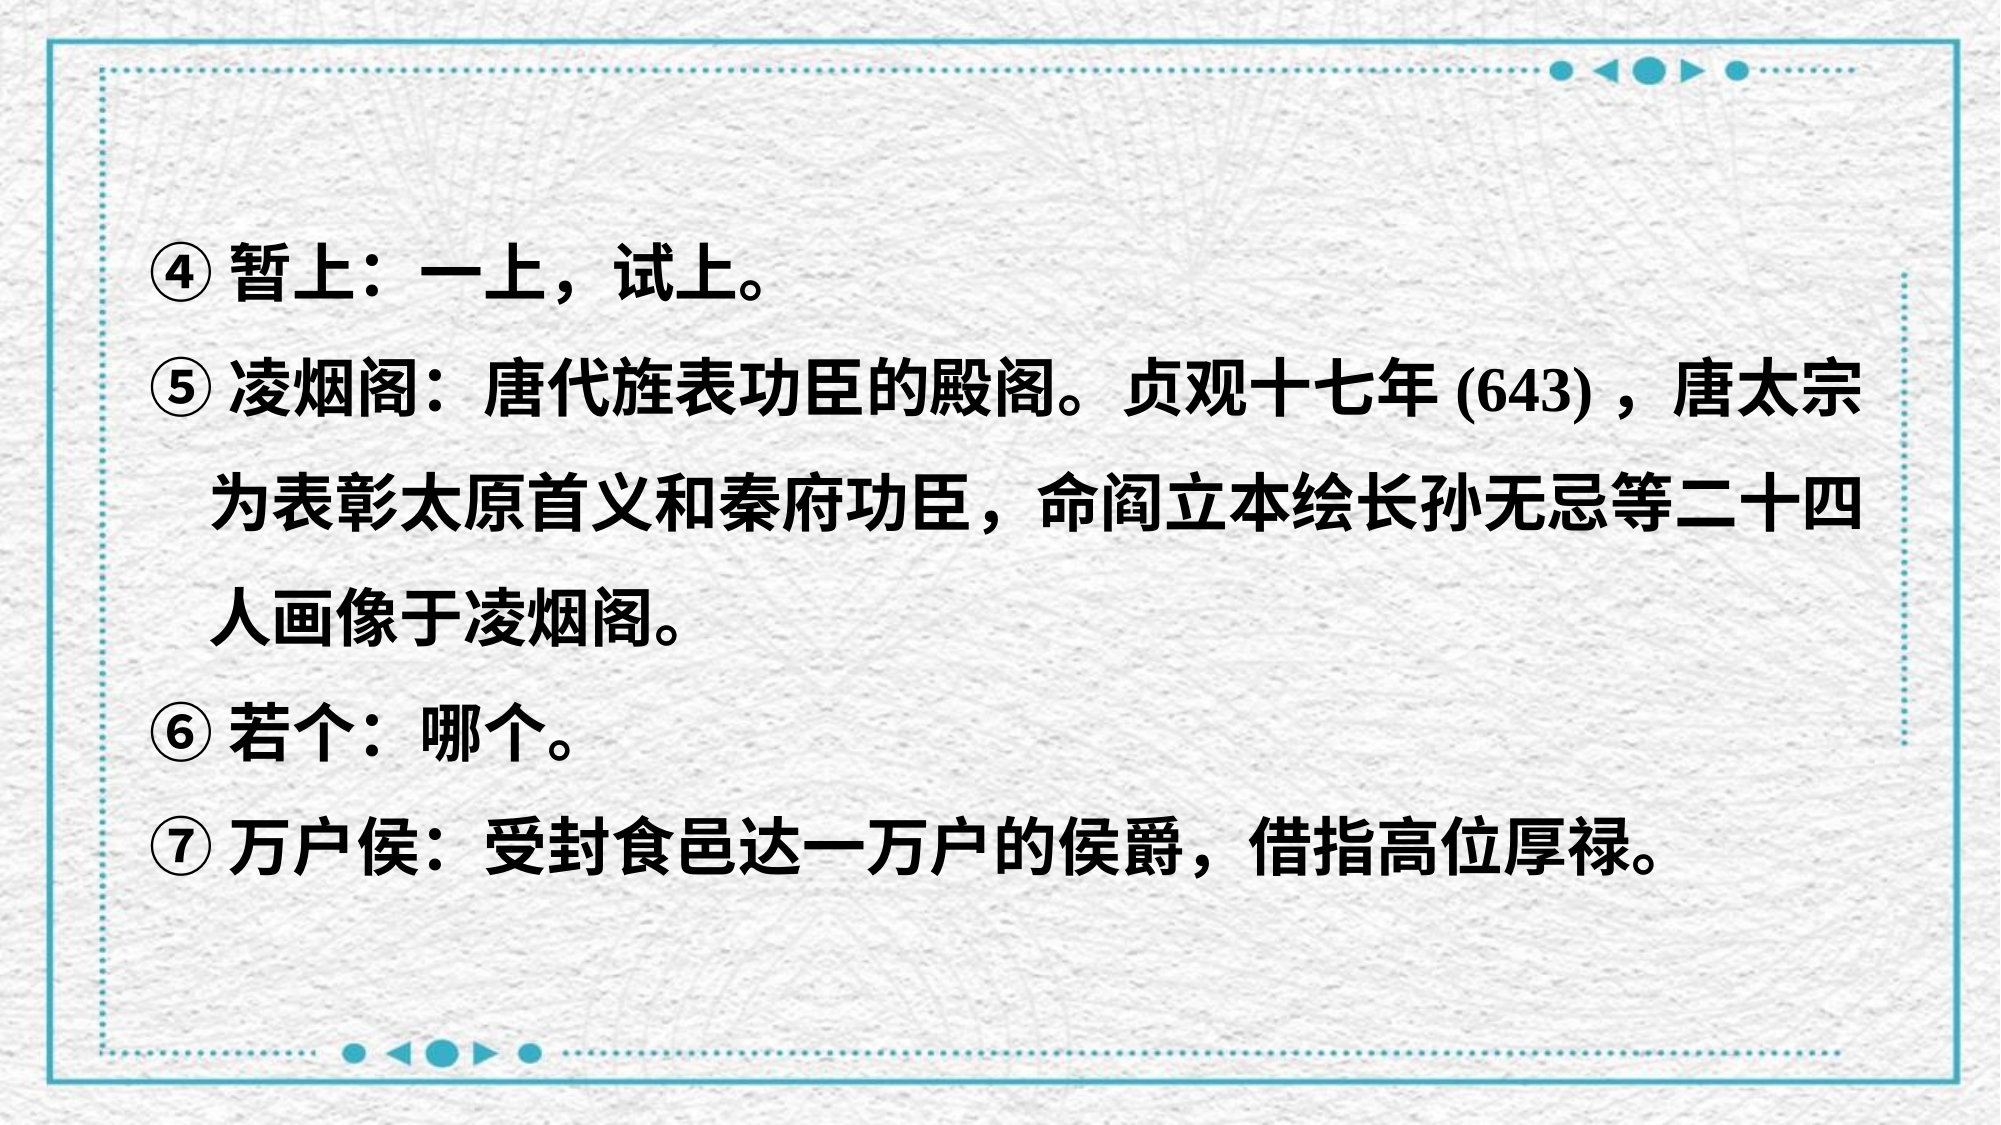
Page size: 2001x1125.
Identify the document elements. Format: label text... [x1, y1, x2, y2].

text_box ④暂上：一上，试上。 ⑤凌烟阁：唐代旌表功臣的殿阁。贞观十七年(643)，唐太宗为表彰太原首义和秦府功臣，命阎立本绘长孙无忌等二十四人画像于凌烟阁。 ⑥若个：哪个。 ⑦万户侯：受封食邑达一万户的侯爵，借指高位厚禄。 [76, 187, 1905, 891]
picture [0, 0, 2000, 1125]
